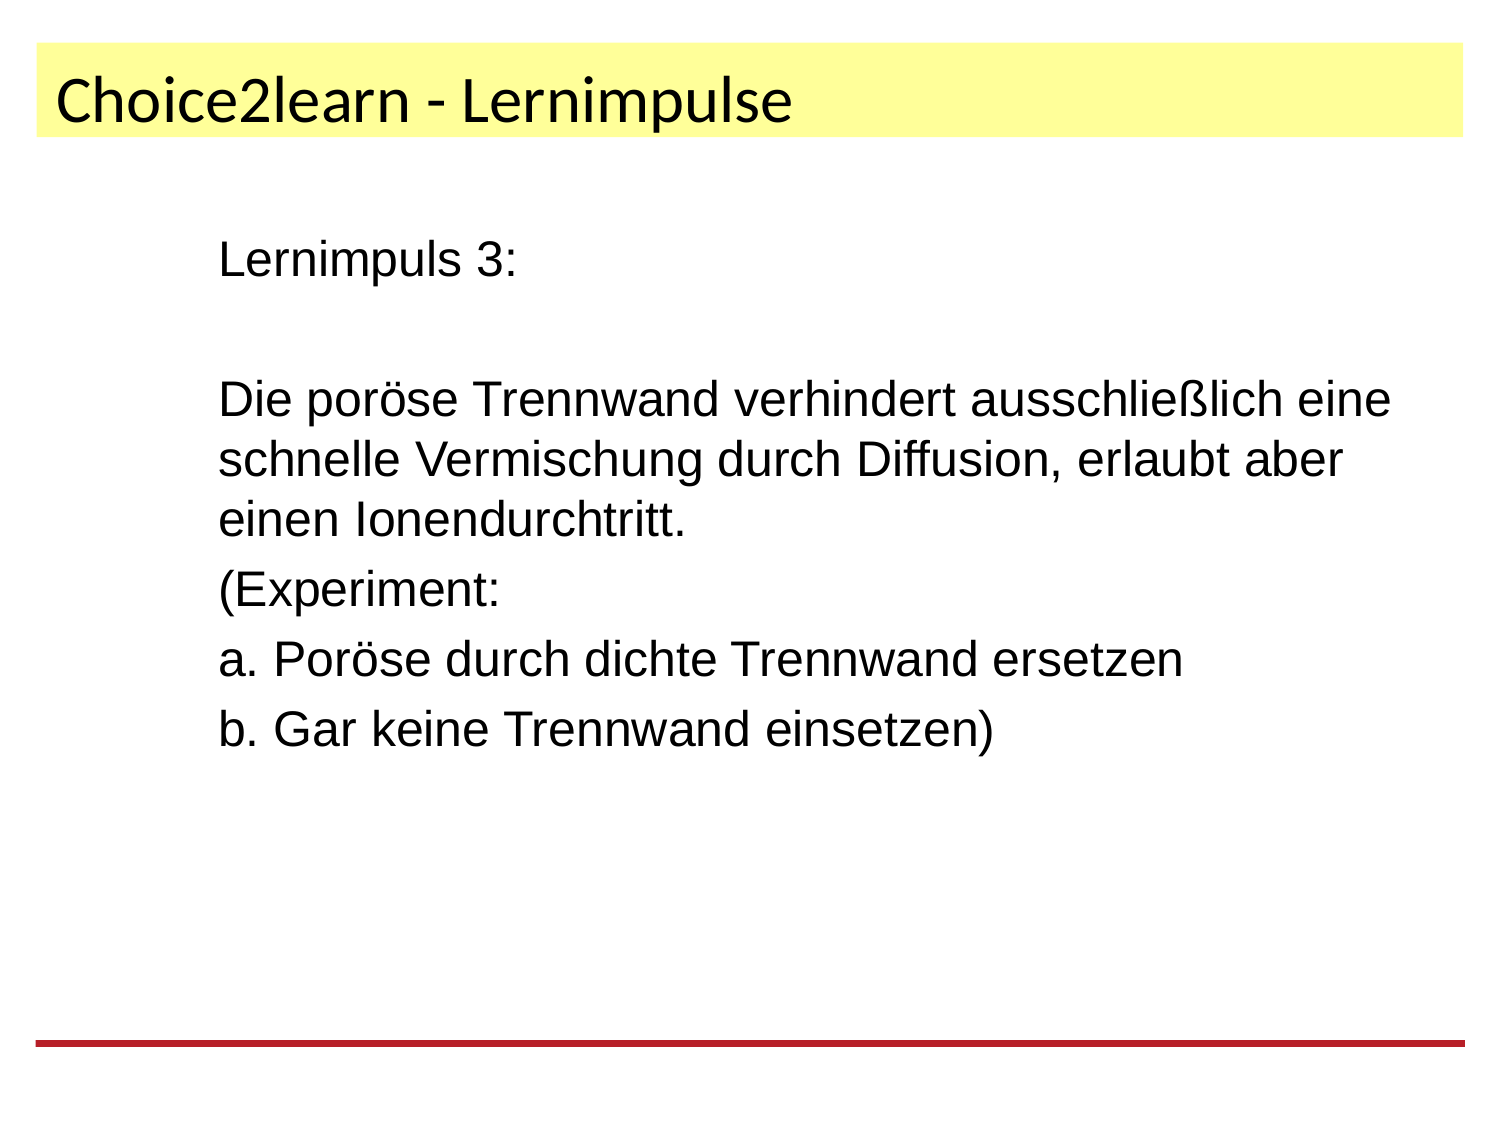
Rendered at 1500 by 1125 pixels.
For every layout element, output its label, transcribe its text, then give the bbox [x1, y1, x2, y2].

text_box Lernimpuls 3: Die poröse Trennwand verhindert ausschließlich eine schnelle Vermischung durch Diffusion, erlaubt aber einen Ionendurchtritt. (Experiment: a. Poröse durch dichte Trennwand ersetzen b. Gar keine Trennwand einsetzen) [41, 148, 1459, 1000]
title Choice2learn - Lernimpulse [41, 42, 1459, 148]
